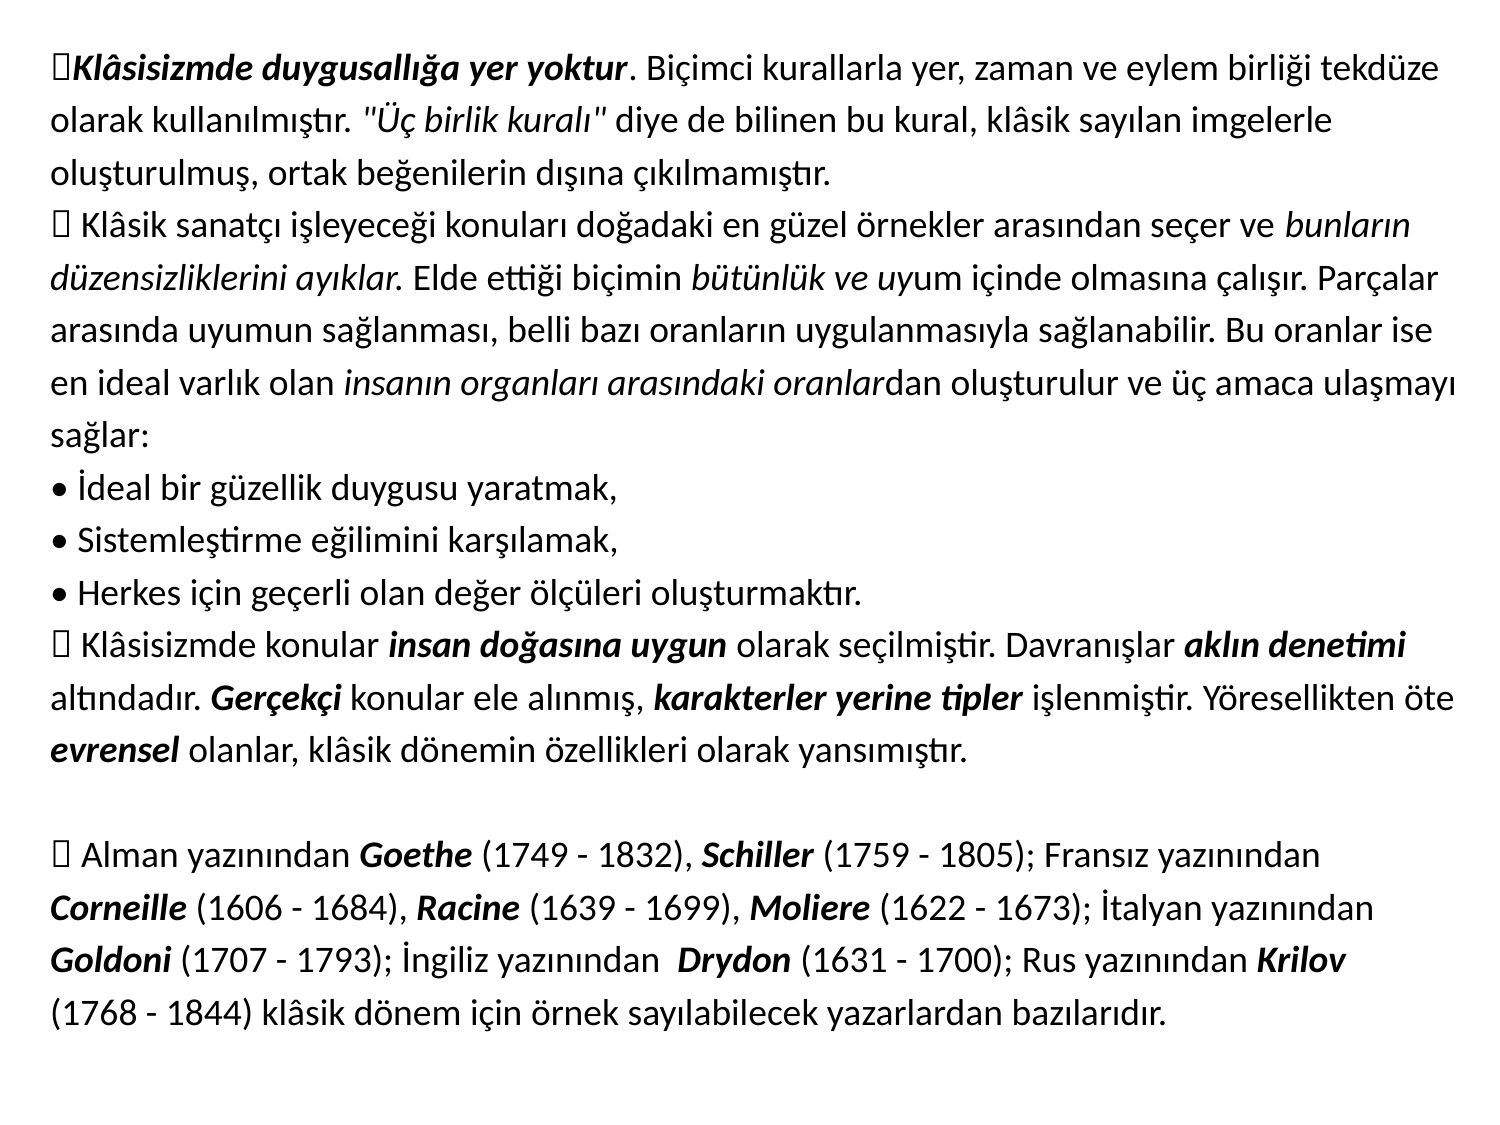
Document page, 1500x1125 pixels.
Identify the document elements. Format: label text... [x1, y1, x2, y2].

list Klâsisizmde duygusallığa yer yoktur. Biçimci kurallarla yer, zaman ve eylem birliği tekdüze olarak kullanılmıştır. "Üç birlik kuralı" diye de bilinen bu kural, klâsik sayılan imgelerle oluşturulmuş, ortak beğenilerin dışına çıkılmamıştır.  Klâsik sanatçı işleyeceği konuları doğadaki en güzel örnekler arasından seçer ve bunların düzensizliklerini ayıklar. Elde ettiği biçimin bütünlük ve uyum içinde olmasına çalışır. Parçalar arasında uyumun sağlanması, belli bazı oranların uygulanmasıyla sağlanabilir. Bu oranlar ise en ideal varlık olan insanın organları arasındaki oranlardan oluşturulur ve üç amaca ulaşmayı sağlar: • İdeal bir güzellik duygusu yaratmak, • Sistemleştirme eğilimini karşılamak, • Herkes için geçerli olan değer ölçüleri oluşturmaktır.  Klâsisizmde konular insan doğasına uygun olarak seçilmiştir. Davranışlar aklın denetimi altındadır. Gerçekçi konular ele alınmış, karakterler yerine tipler işlenmiştir. Yöresellikten öte evrensel olanlar, klâsik dönemin özellikleri olarak yansımıştır.  Alman yazınından Goethe (1749 - 1832), Schiller (1759 - 1805); Fransız yazınından Corneille (1606 - 1684), Racine (1639 - 1699), Moliere (1622 - 1673); İtalyan yazınından Goldoni (1707 - 1793); İngiliz yazınından Drydon (1631 - 1700); Rus yazınından Krilov (1768 - 1844) klâsik dönem için örnek sayılabilecek yazarlardan bazılarıdır. [35, 35, 1477, 1102]
